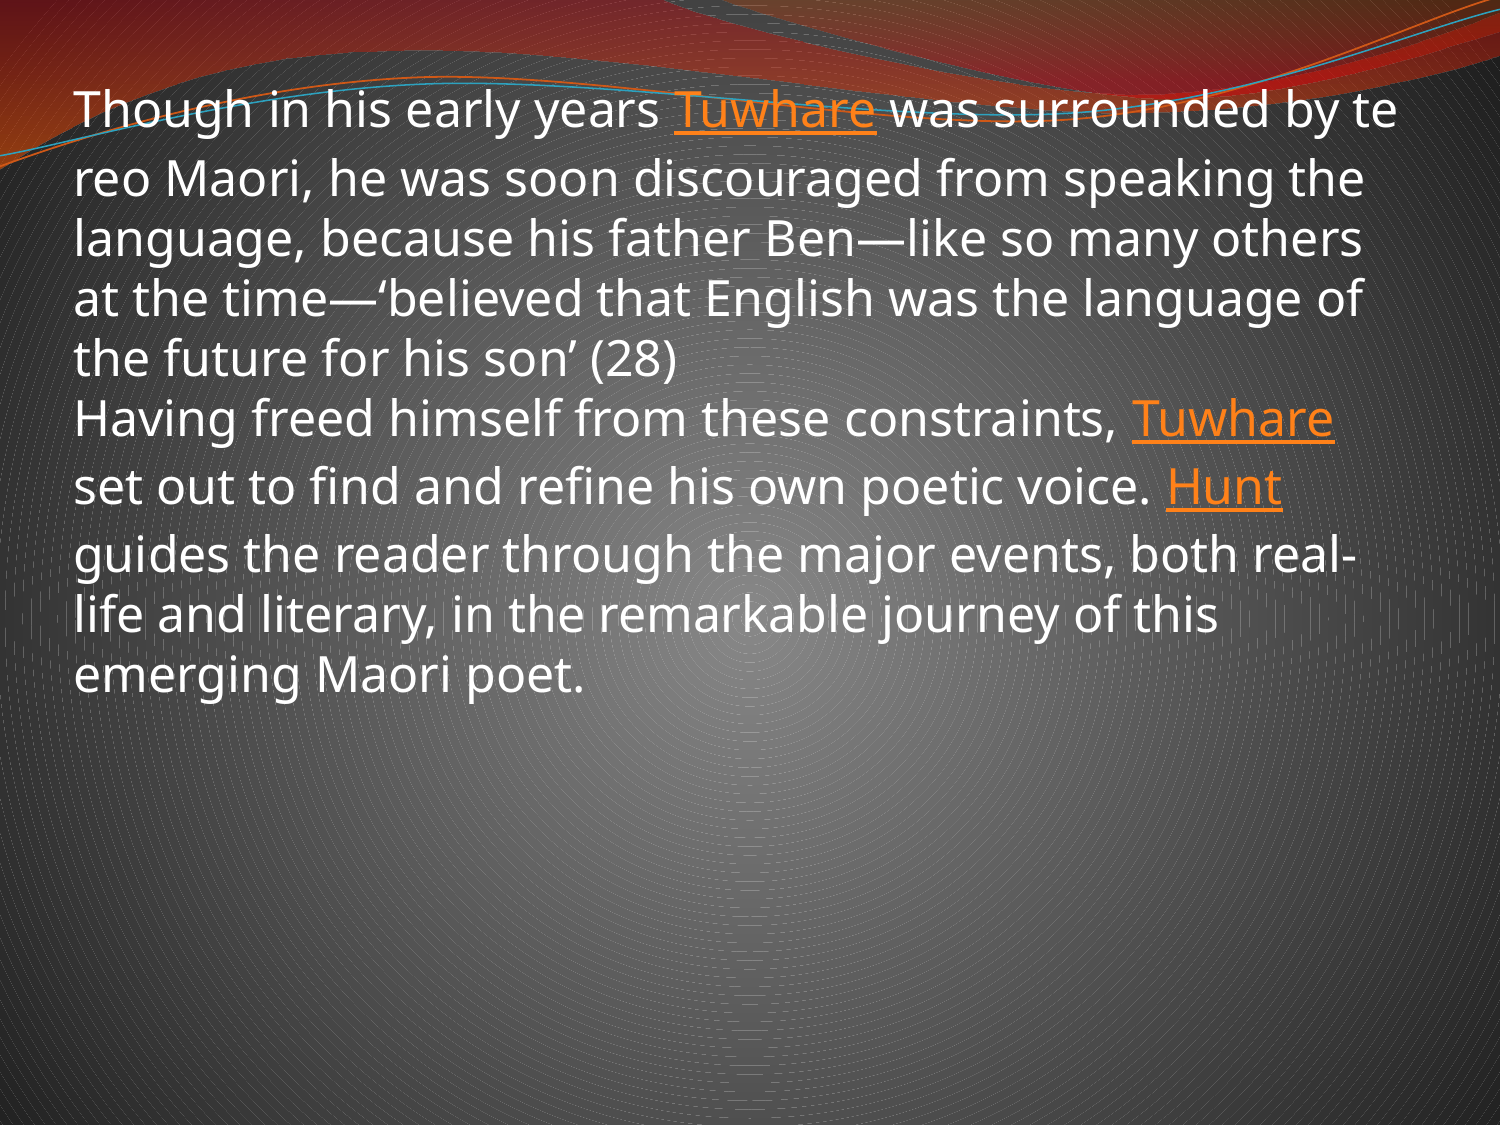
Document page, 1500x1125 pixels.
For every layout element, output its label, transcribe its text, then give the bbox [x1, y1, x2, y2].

text_box Though in his early years Tuwhare was surrounded by te reo Maori, he was soon discouraged from speaking the language, because his father Ben—like so many others at the time—‘believed that English was the language of the future for his son’ (28) Having freed himself from these constraints, Tuwhare set out to find and refine his own poetic voice. Hunt guides the reader through the major events, both real-life and literary, in the remarkable journey of this emerging Maori poet. [58, 70, 1430, 830]
